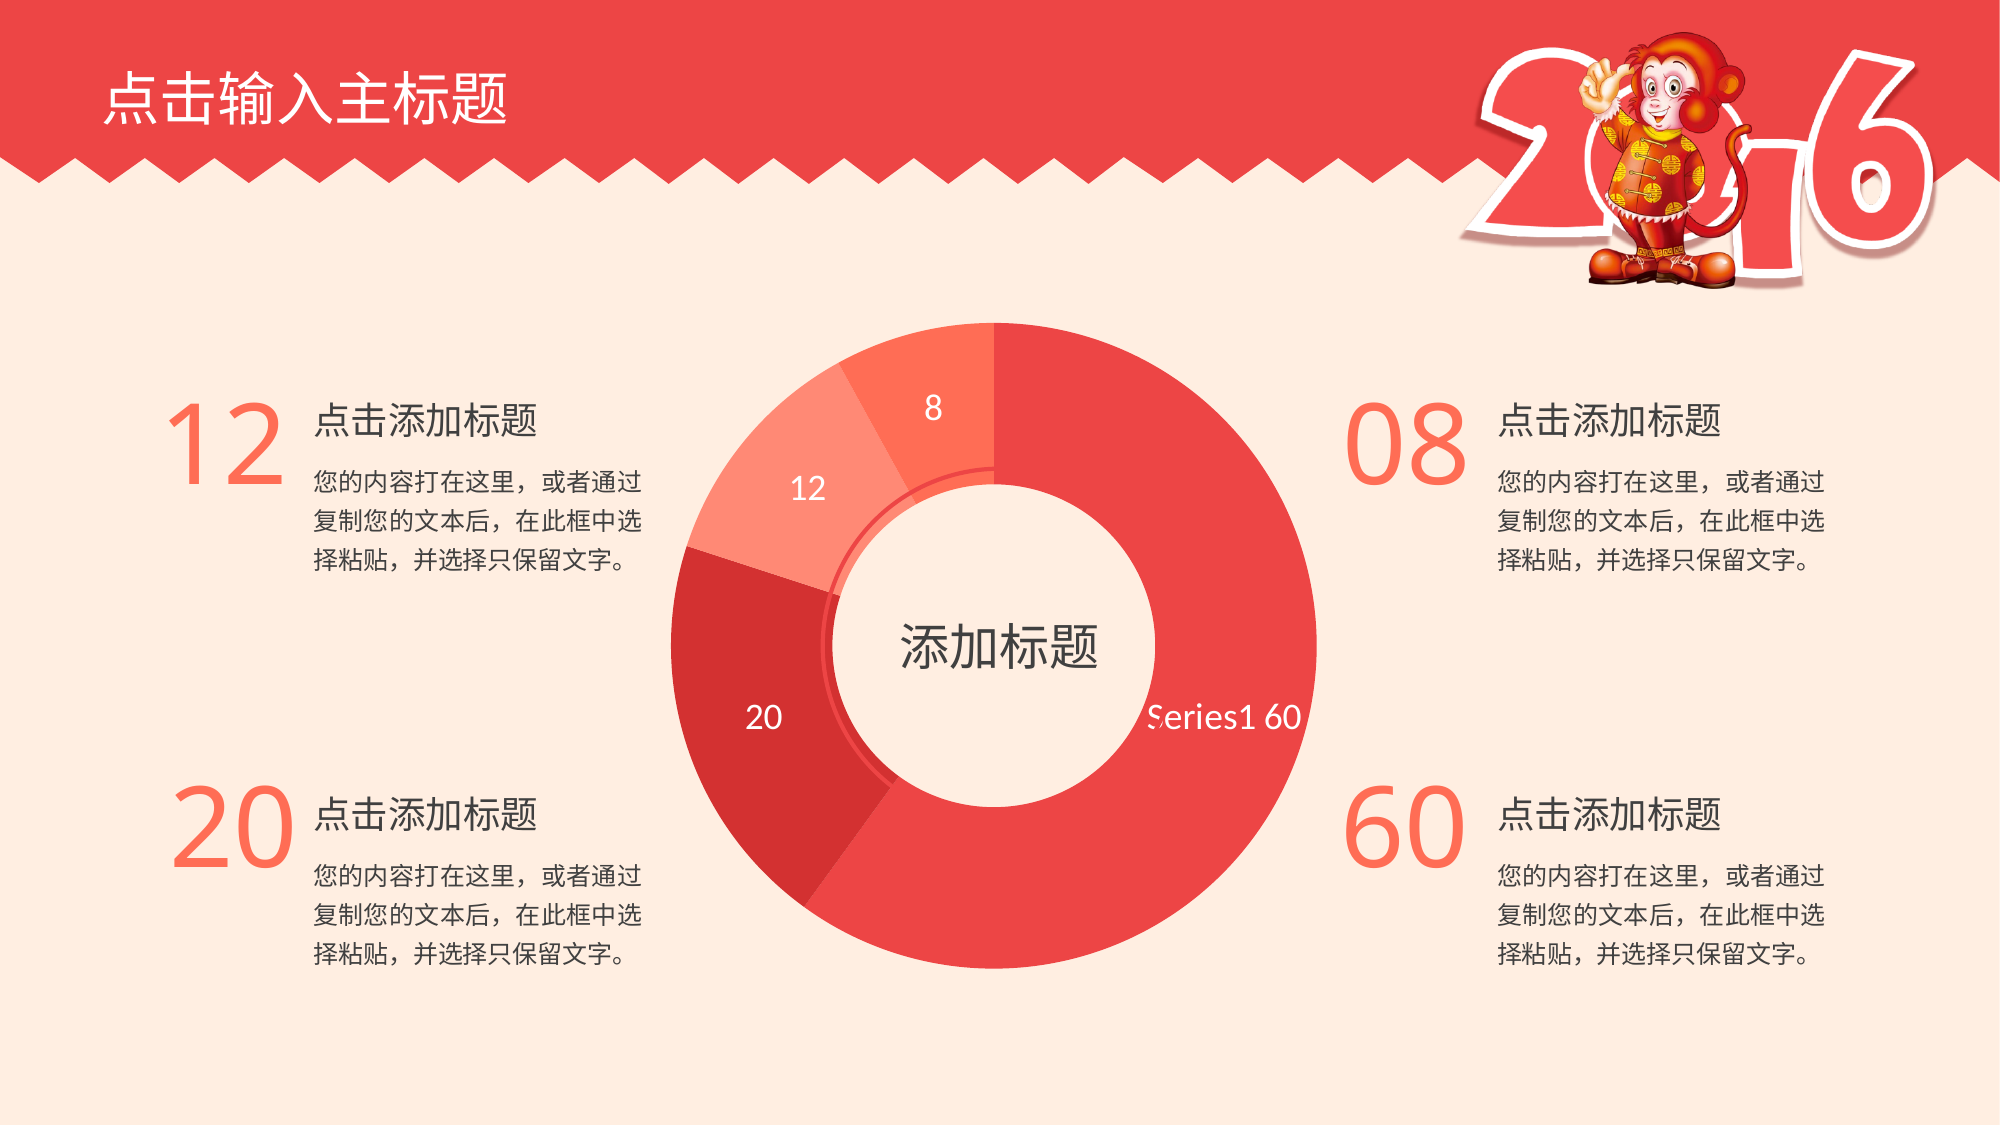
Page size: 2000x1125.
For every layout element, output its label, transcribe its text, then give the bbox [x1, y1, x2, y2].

text_box 点击添加标题 [298, 374, 590, 442]
text_box 点击添加标题 [1482, 768, 1774, 836]
text_box 点击添加标题 [1482, 374, 1774, 442]
text_box 点击添加标题 [298, 768, 590, 836]
text_box 20 [155, 747, 313, 897]
text_box 08 [1347, 364, 1486, 515]
chart [657, 303, 1343, 988]
text_box 您的内容打在这里，或者通过复制您的文本后，在此框中选择粘贴，并选择只保留文字。 [298, 450, 651, 582]
text_box 您的内容打在这里，或者通过复制您的文本后，在此框中选择粘贴，并选择只保留文字。 [1482, 450, 1842, 582]
text_box 12 [144, 364, 303, 515]
text_box 60 [1347, 747, 1484, 897]
text_box 您的内容打在这里，或者通过复制您的文本后，在此框中选择粘贴，并选择只保留文字。 [298, 844, 651, 976]
text_box 点击输入主标题 [86, 54, 525, 140]
text_box 您的内容打在这里，或者通过复制您的文本后，在此框中选择粘贴，并选择只保留文字。 [1482, 844, 1842, 976]
picture [1454, 0, 2000, 450]
